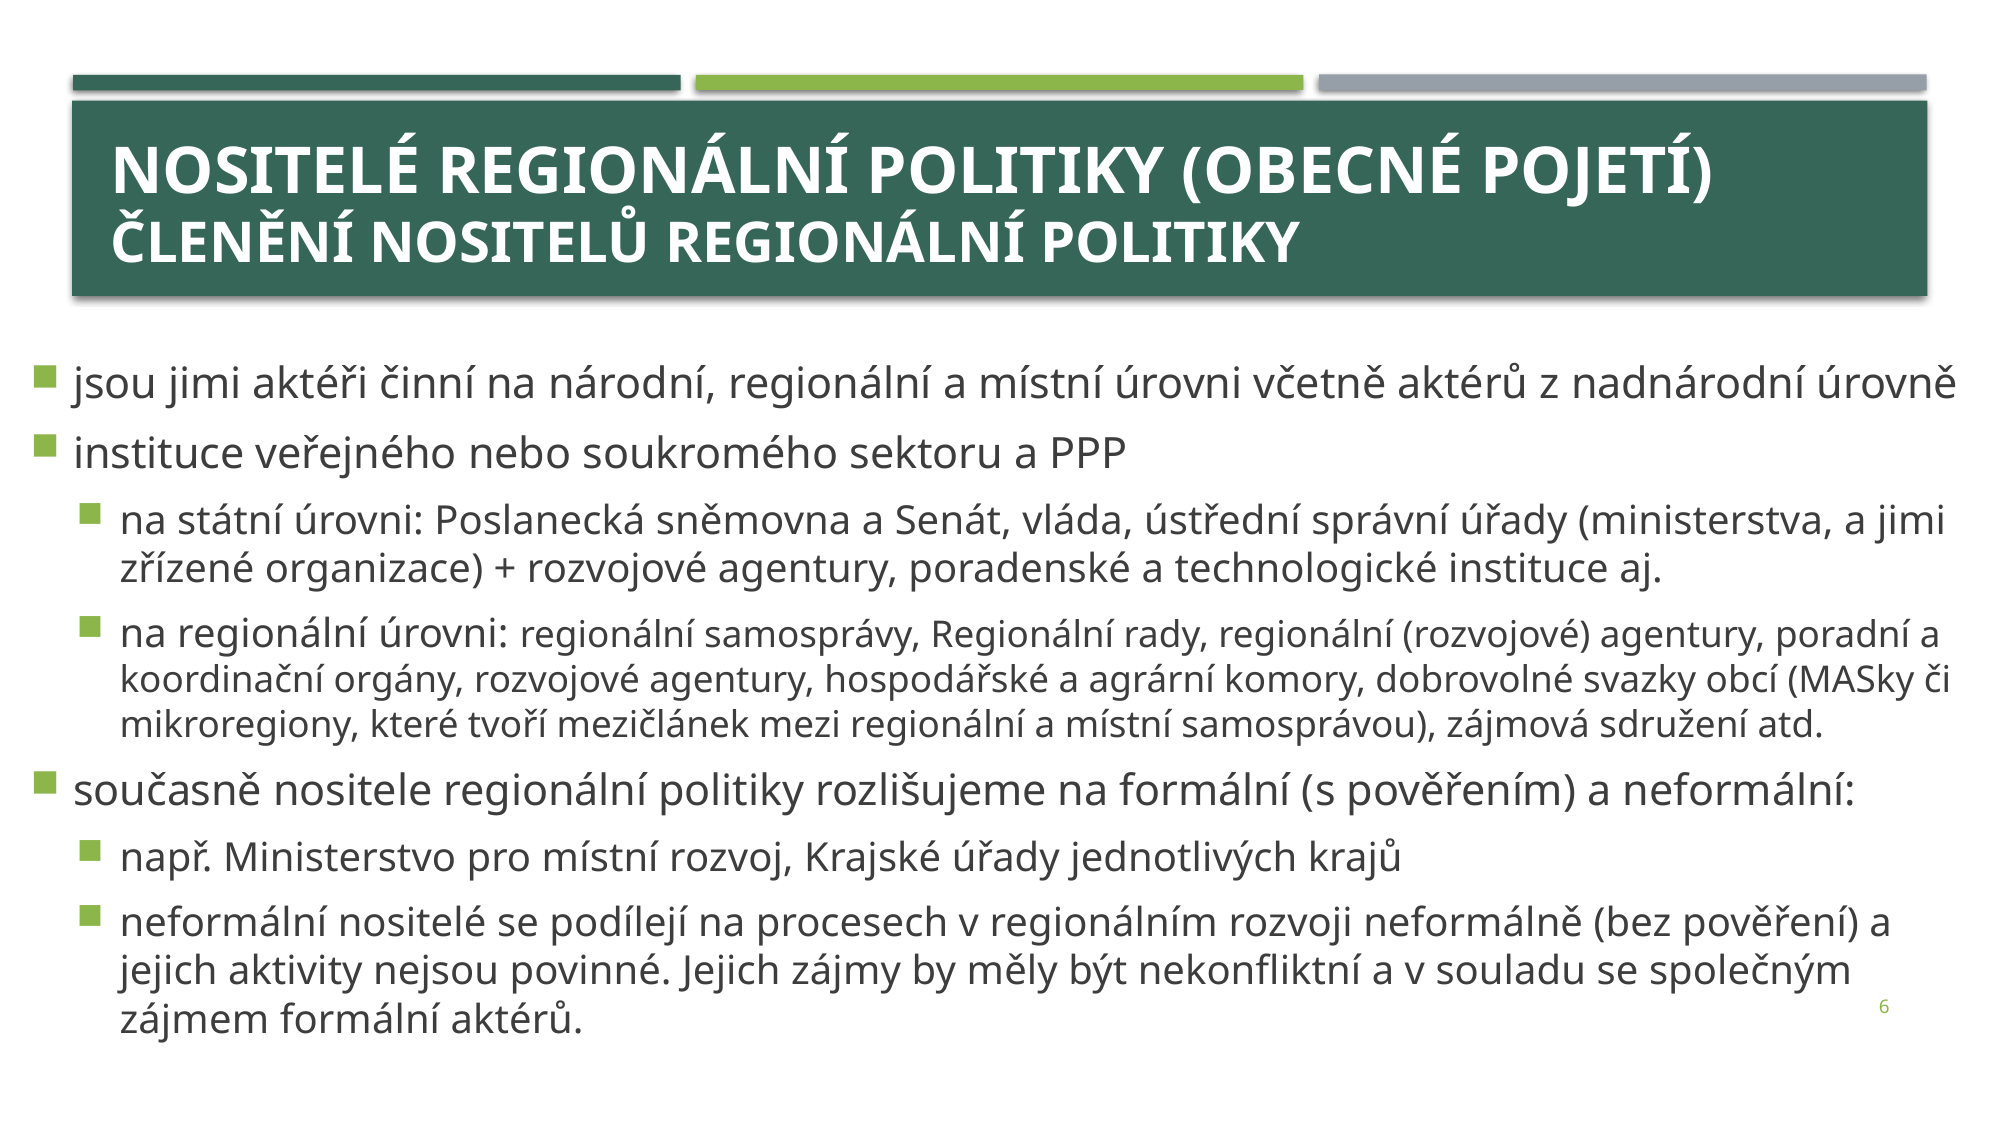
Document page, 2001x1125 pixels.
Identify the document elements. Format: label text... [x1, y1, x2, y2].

slide_number 6 [1732, 977, 1905, 1037]
list jsou jimi aktéři činní na národní, regionální a místní úrovni včetně aktérů z nadnárodní úrovně instituce veřejného nebo soukromého sektoru a PPP na státní úrovni: Poslanecká sněmovna a Senát, vláda, ústřední správní úřady (ministerstva, a jimi zřízené organizace) + rozvojové agentury, poradenské a technologické instituce aj. na regionální úrovni: regionální samosprávy, Regionální rady, regionální (rozvojové) agentury, poradní a koordinační orgány, rozvojové agentury, hospodářské a agrární komory, dobrovolné svazky obcí (MASky či mikroregiony, které tvoří mezičlánek mezi regionální a místní samosprávou), zájmová sdružení atd. současně nositele regionální politiky rozlišujeme na formální (s pověřením) a neformální: např. Ministerstvo pro místní rozvoj, Krajské úřady jednotlivých krajů neformální nositelé se podílejí na procesech v regionálním rozvoji neformálně (bez pověření) a jejich aktivity nejsou povinné. Jejich zájmy by měly být nekonfliktní a v souladu se společným zájmem formální aktérů. [14, 297, 1987, 1100]
title Nositelé regionální politiky (obecné pojetí) členění nositelů regionální politiky [95, 115, 1905, 282]
